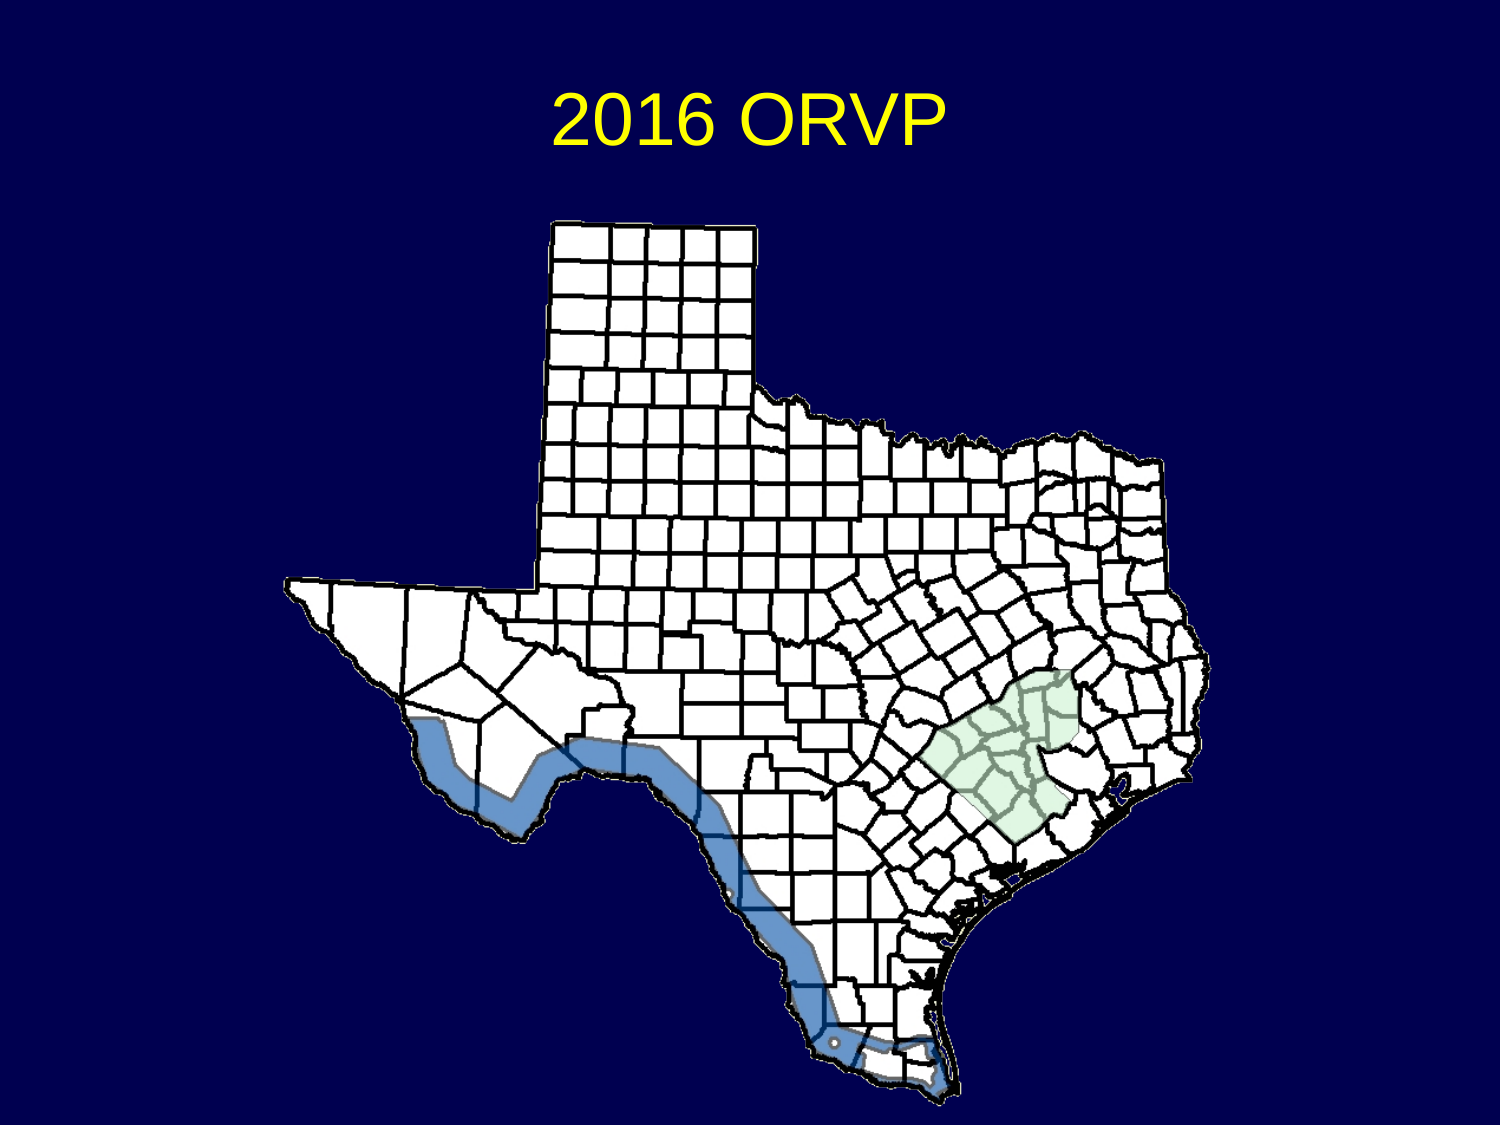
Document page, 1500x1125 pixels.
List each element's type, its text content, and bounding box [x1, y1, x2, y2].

picture [141, 192, 1359, 1124]
text_box 2016 ORVP [112, 39, 1388, 192]
